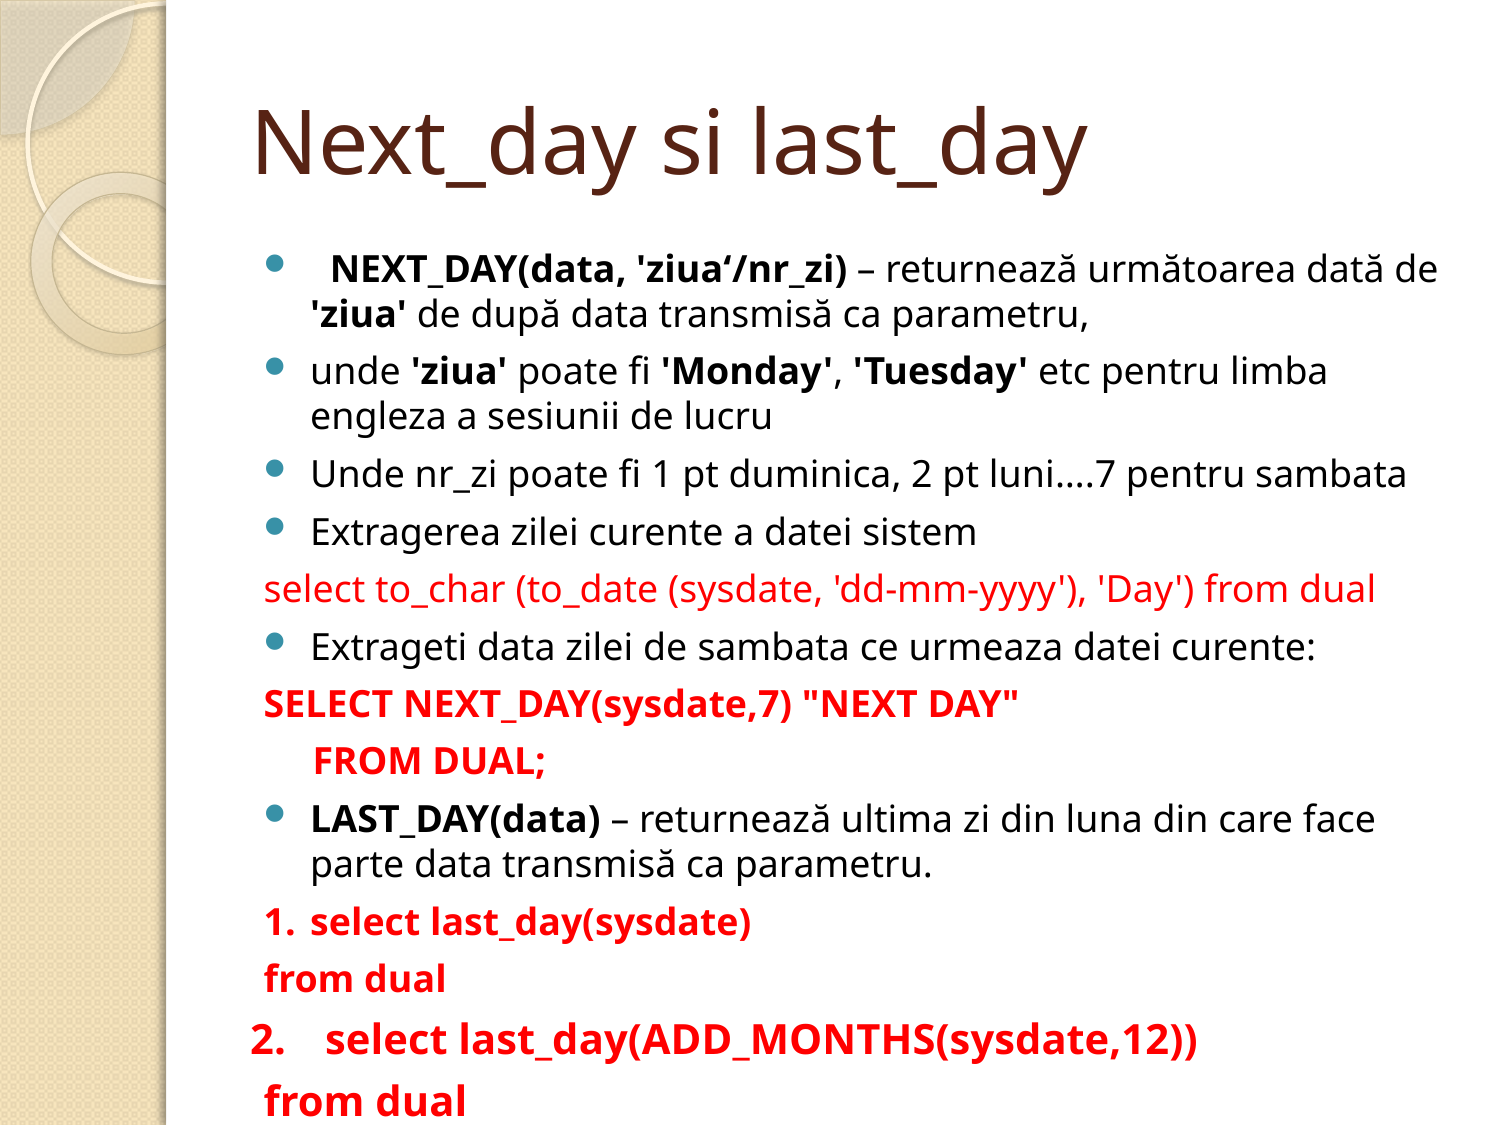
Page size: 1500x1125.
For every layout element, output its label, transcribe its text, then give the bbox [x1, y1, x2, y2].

title Next_day si last_day [235, 45, 1466, 233]
list NEXT_DAY(data, 'ziua‘/nr_zi) – returnează următoarea dată de 'ziua' de după data transmisă ca parametru, unde 'ziua' poate fi 'Monday', 'Tuesday' etc pentru limba engleza a sesiunii de lucru Unde nr_zi poate fi 1 pt duminica, 2 pt luni….7 pentru sambata Extragerea zilei curente a datei sistem select to_char (to_date (sysdate, 'dd-mm-yyyy'), 'Day') from dual Extrageti data zilei de sambata ce urmeaza datei curente: SELECT NEXT_DAY(sysdate,7) "NEXT DAY" FROM DUAL; LAST_DAY(data) – returnează ultima zi din luna din care face parte data transmisă ca parametru. 1. select last_day(sysdate) from dual 2. select last_day(ADD_MONTHS(sysdate,12)) from dual [235, 237, 1466, 1025]
